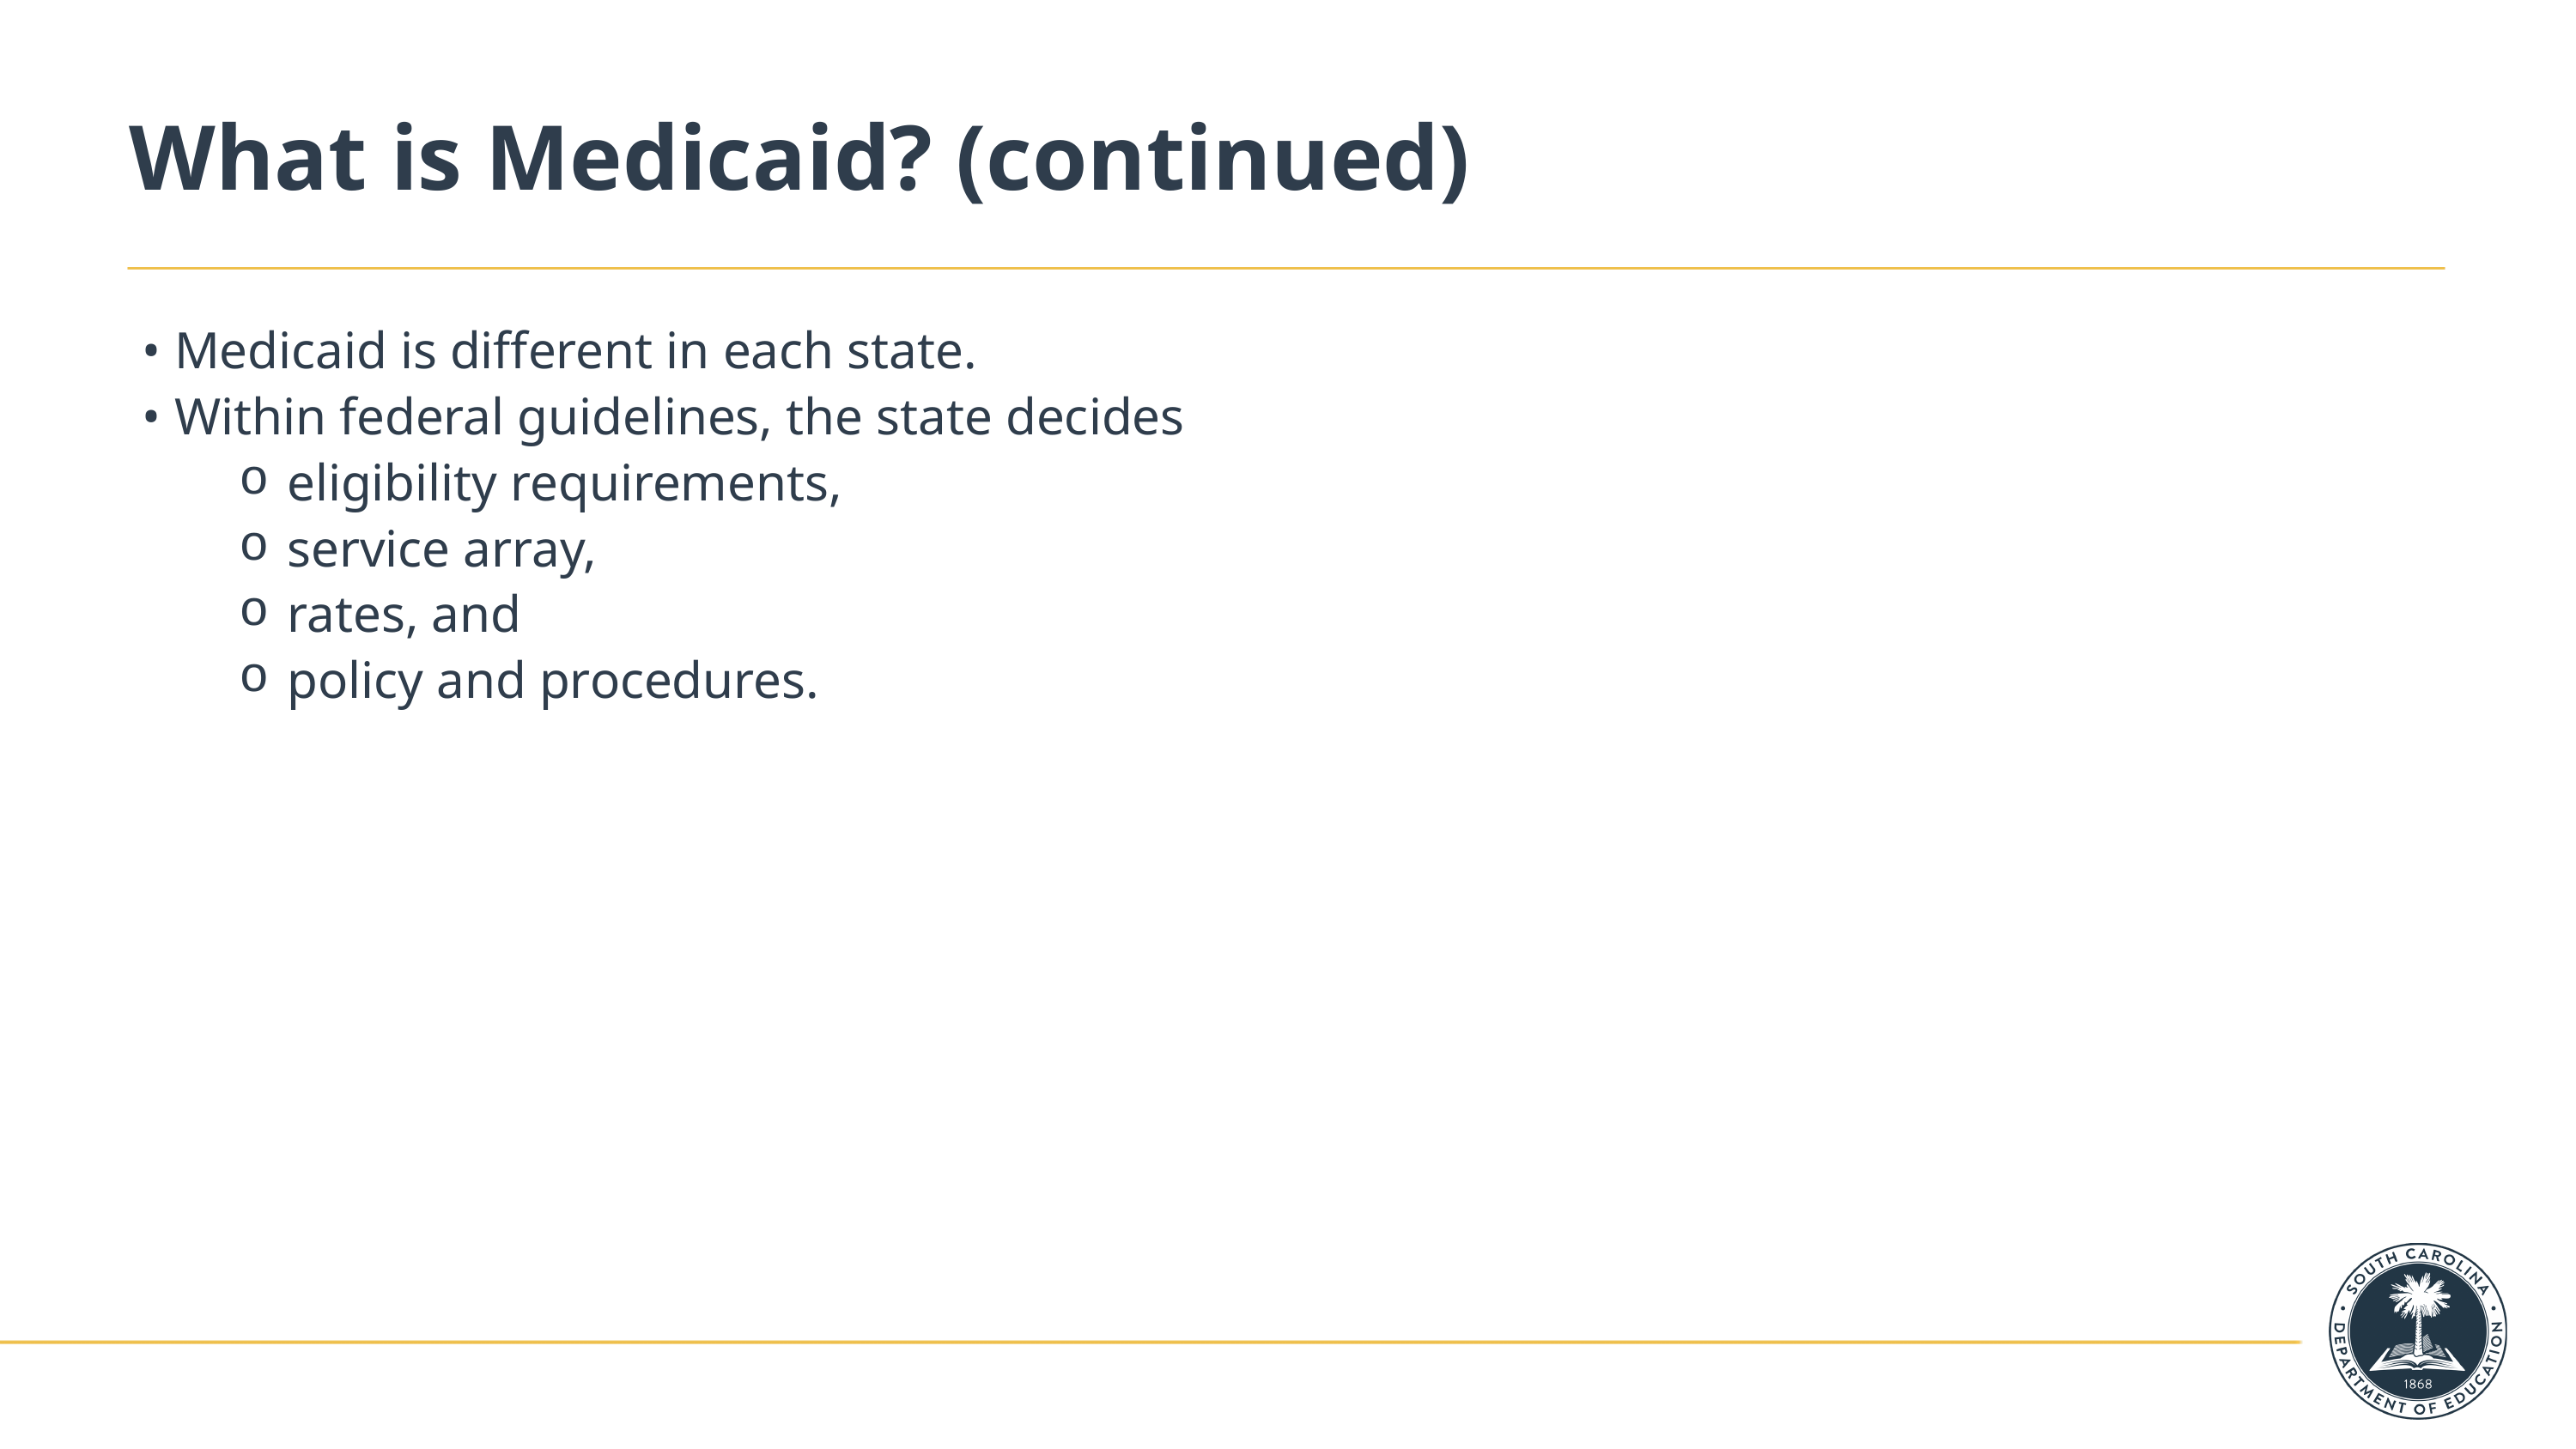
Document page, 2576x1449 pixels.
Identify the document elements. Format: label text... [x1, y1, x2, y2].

title What is Medicaid? (continued) [129, 33, 2447, 276]
list • Medicaid is different in each state. • Within federal guidelines, the state decides eligibility requirements, service array, rates, and policy and procedures. [129, 306, 2447, 1149]
picture [2329, 1243, 2507, 1420]
